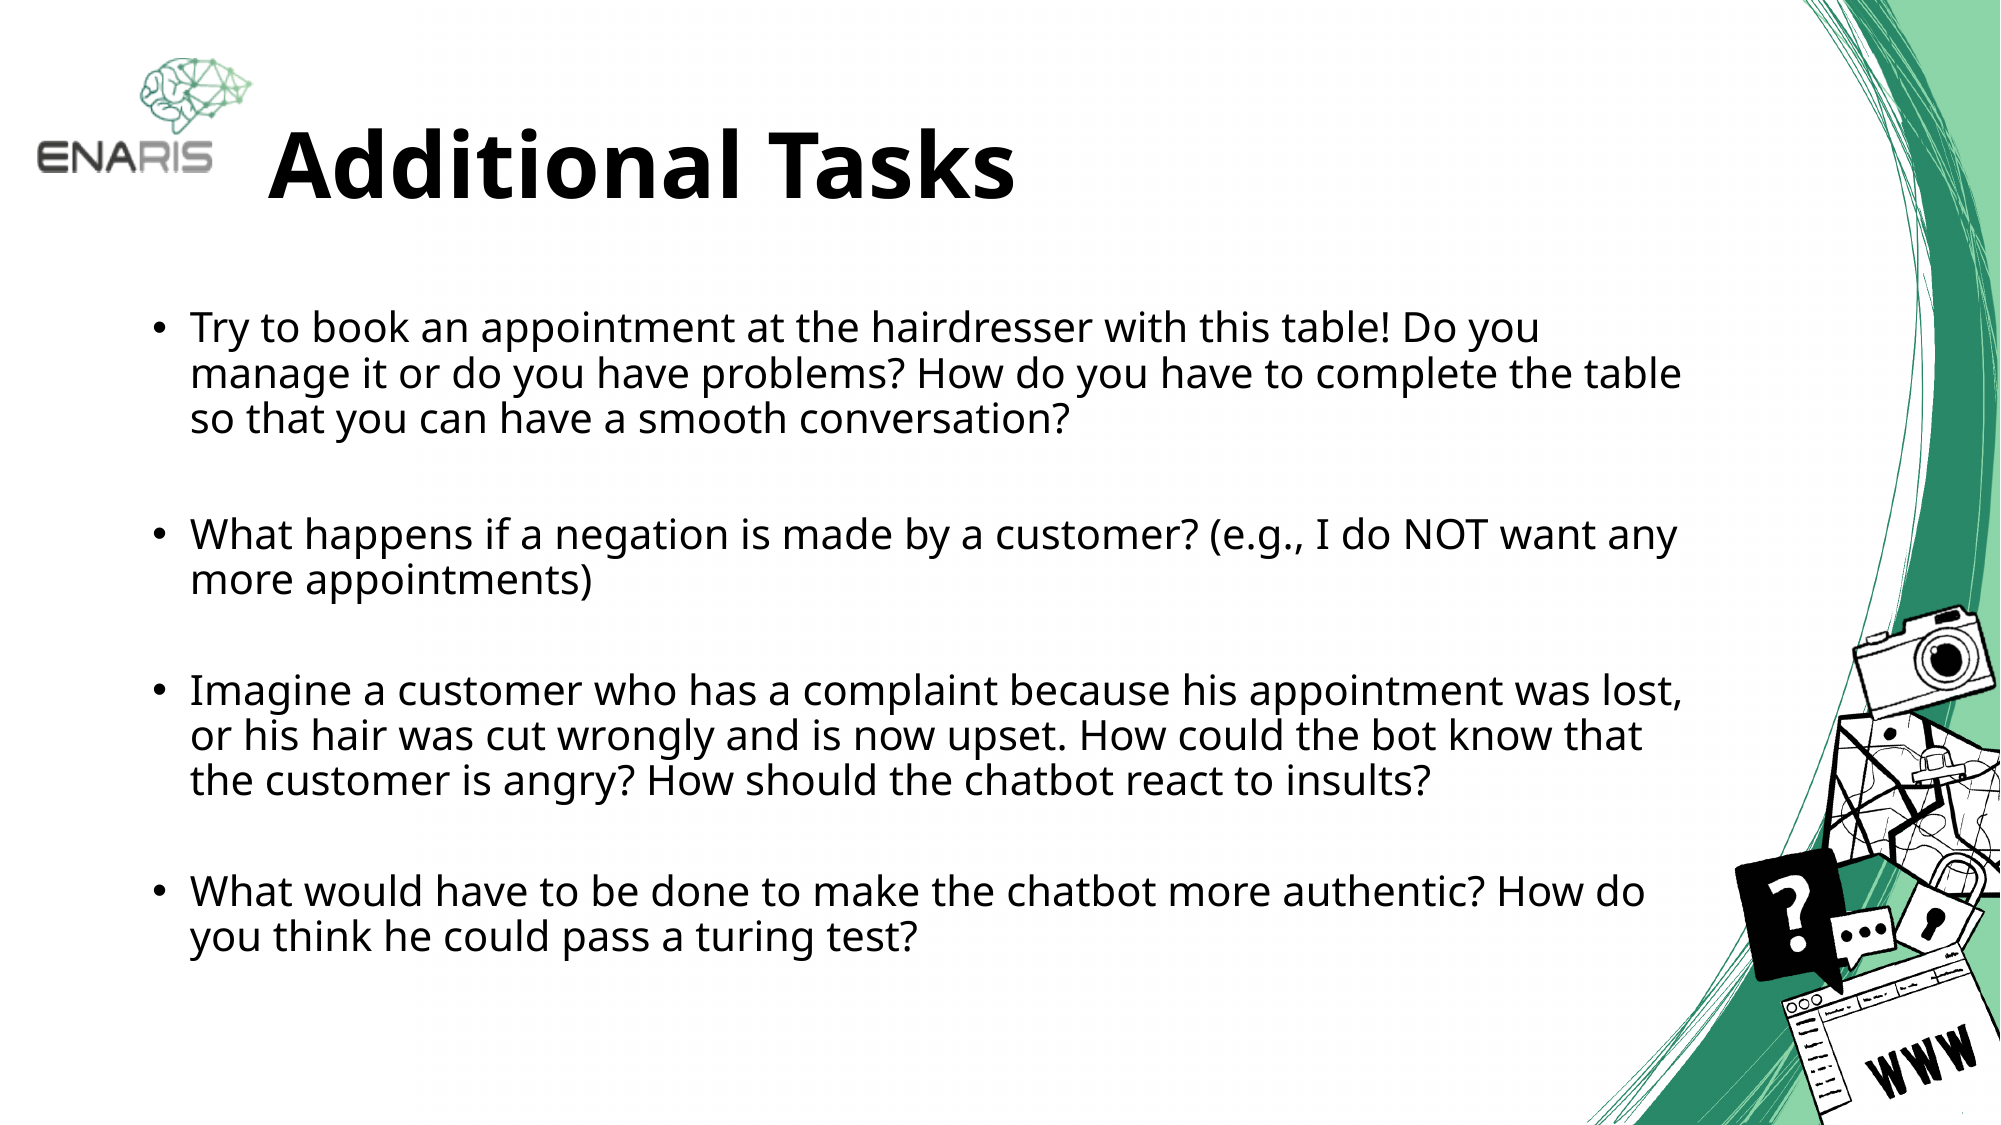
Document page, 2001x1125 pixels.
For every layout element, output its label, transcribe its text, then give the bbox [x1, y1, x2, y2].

list Try to book an appointment at the hairdresser with this table! Do you manage it or do you have problems? How do you have to complete the table so that you can have a smooth conversation? What happens if a negation is made by a customer? (e.g., I do NOT want any more appointments) Imagine a customer who has a complaint because his appointment was lost, or his hair was cut wrongly and is now upset. How could the bot know that the customer is angry? How should the chatbot react to insults? What would have to be done to make the chatbot more authentic? How do you think he could pass a turing test? [137, 299, 1728, 1109]
picture [408, 0, 2000, 1125]
title Additional Tasks [253, 59, 1863, 278]
picture [37, 58, 254, 173]
